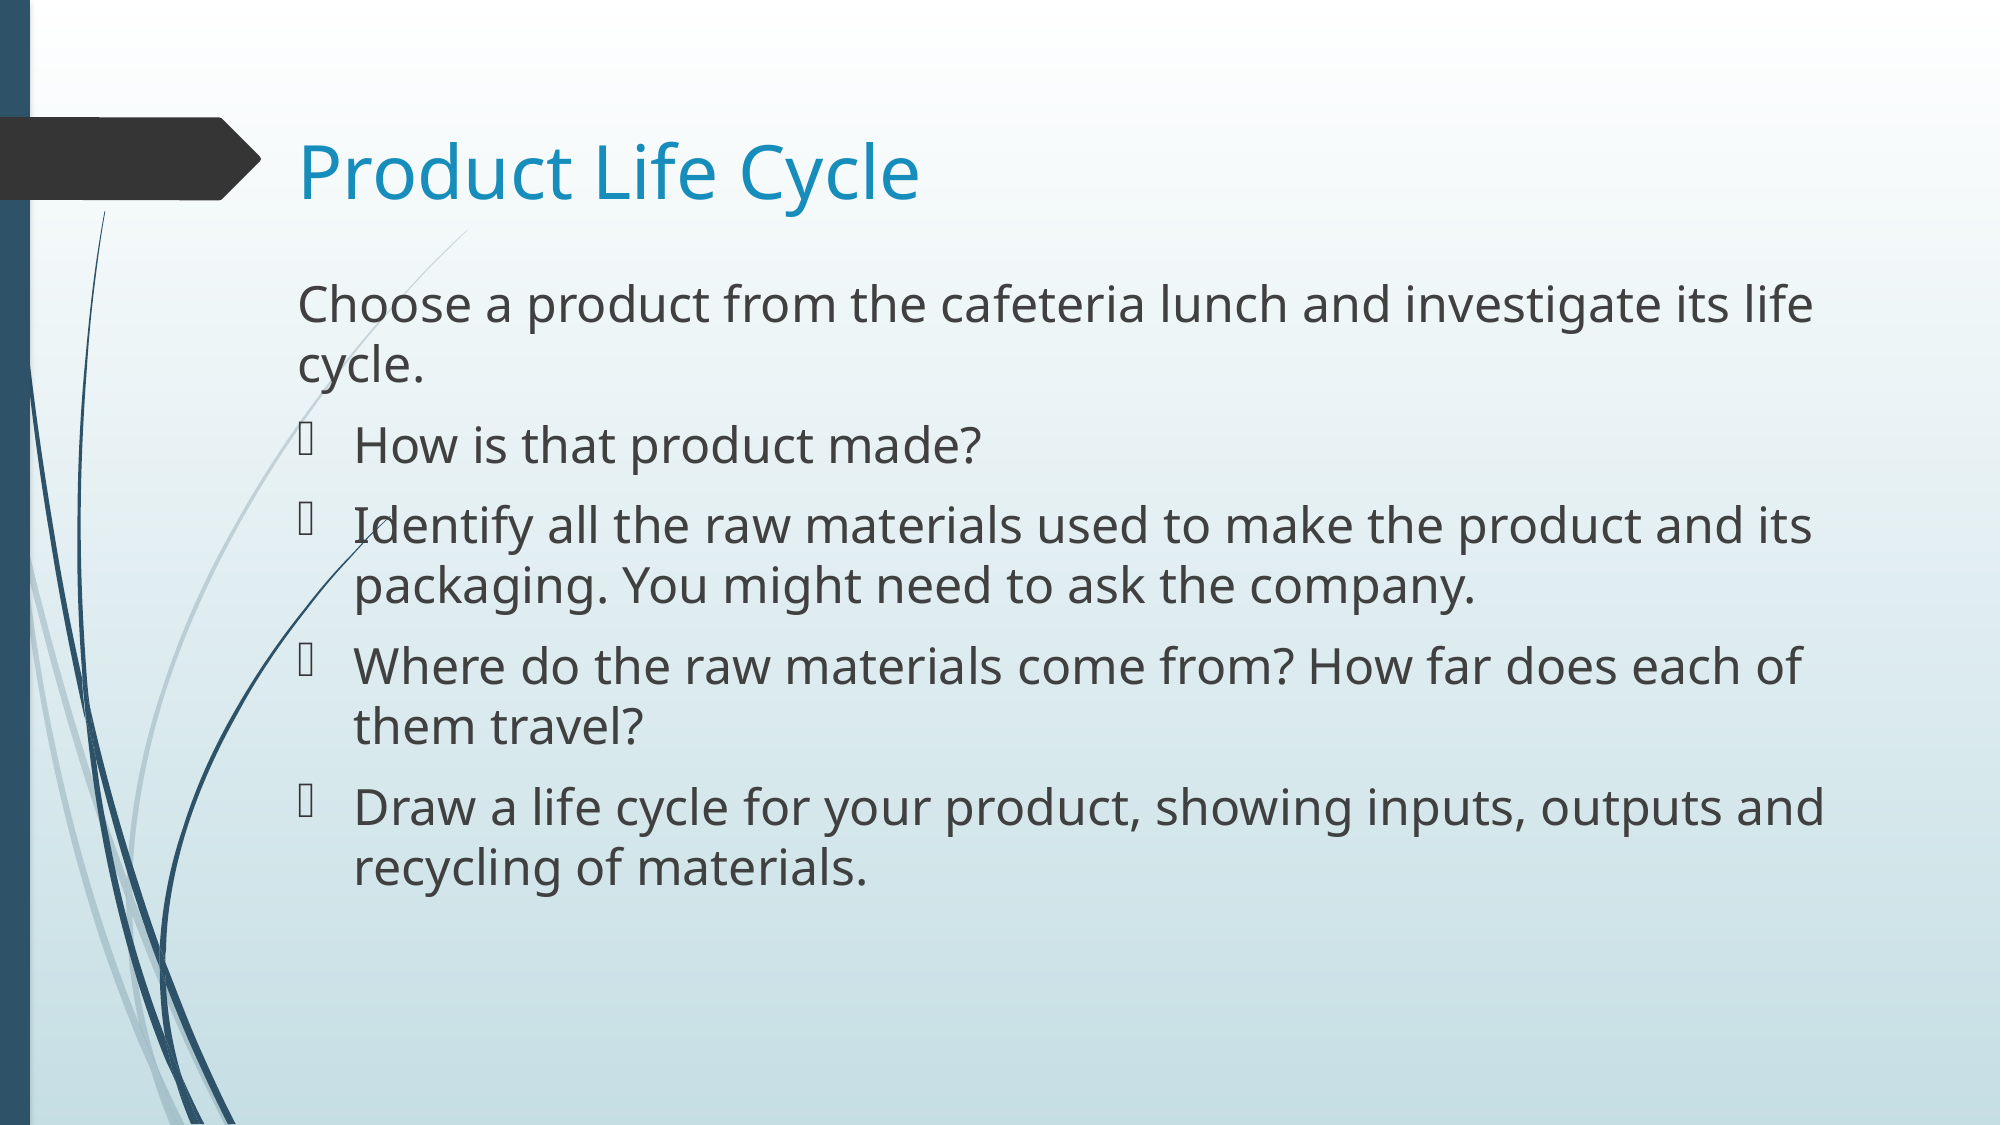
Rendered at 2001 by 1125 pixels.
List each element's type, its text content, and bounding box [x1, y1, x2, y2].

list Choose a product from the cafeteria lunch and investigate its life cycle. How is that product made? Identify all the raw materials used to make the product and its packaging. You might need to ask the company. Where do the raw materials come from? How far does each of them travel? Draw a life cycle for your product, showing inputs, outputs and recycling of materials. [282, 264, 1888, 970]
title Product Life Cycle [282, 116, 1852, 264]
